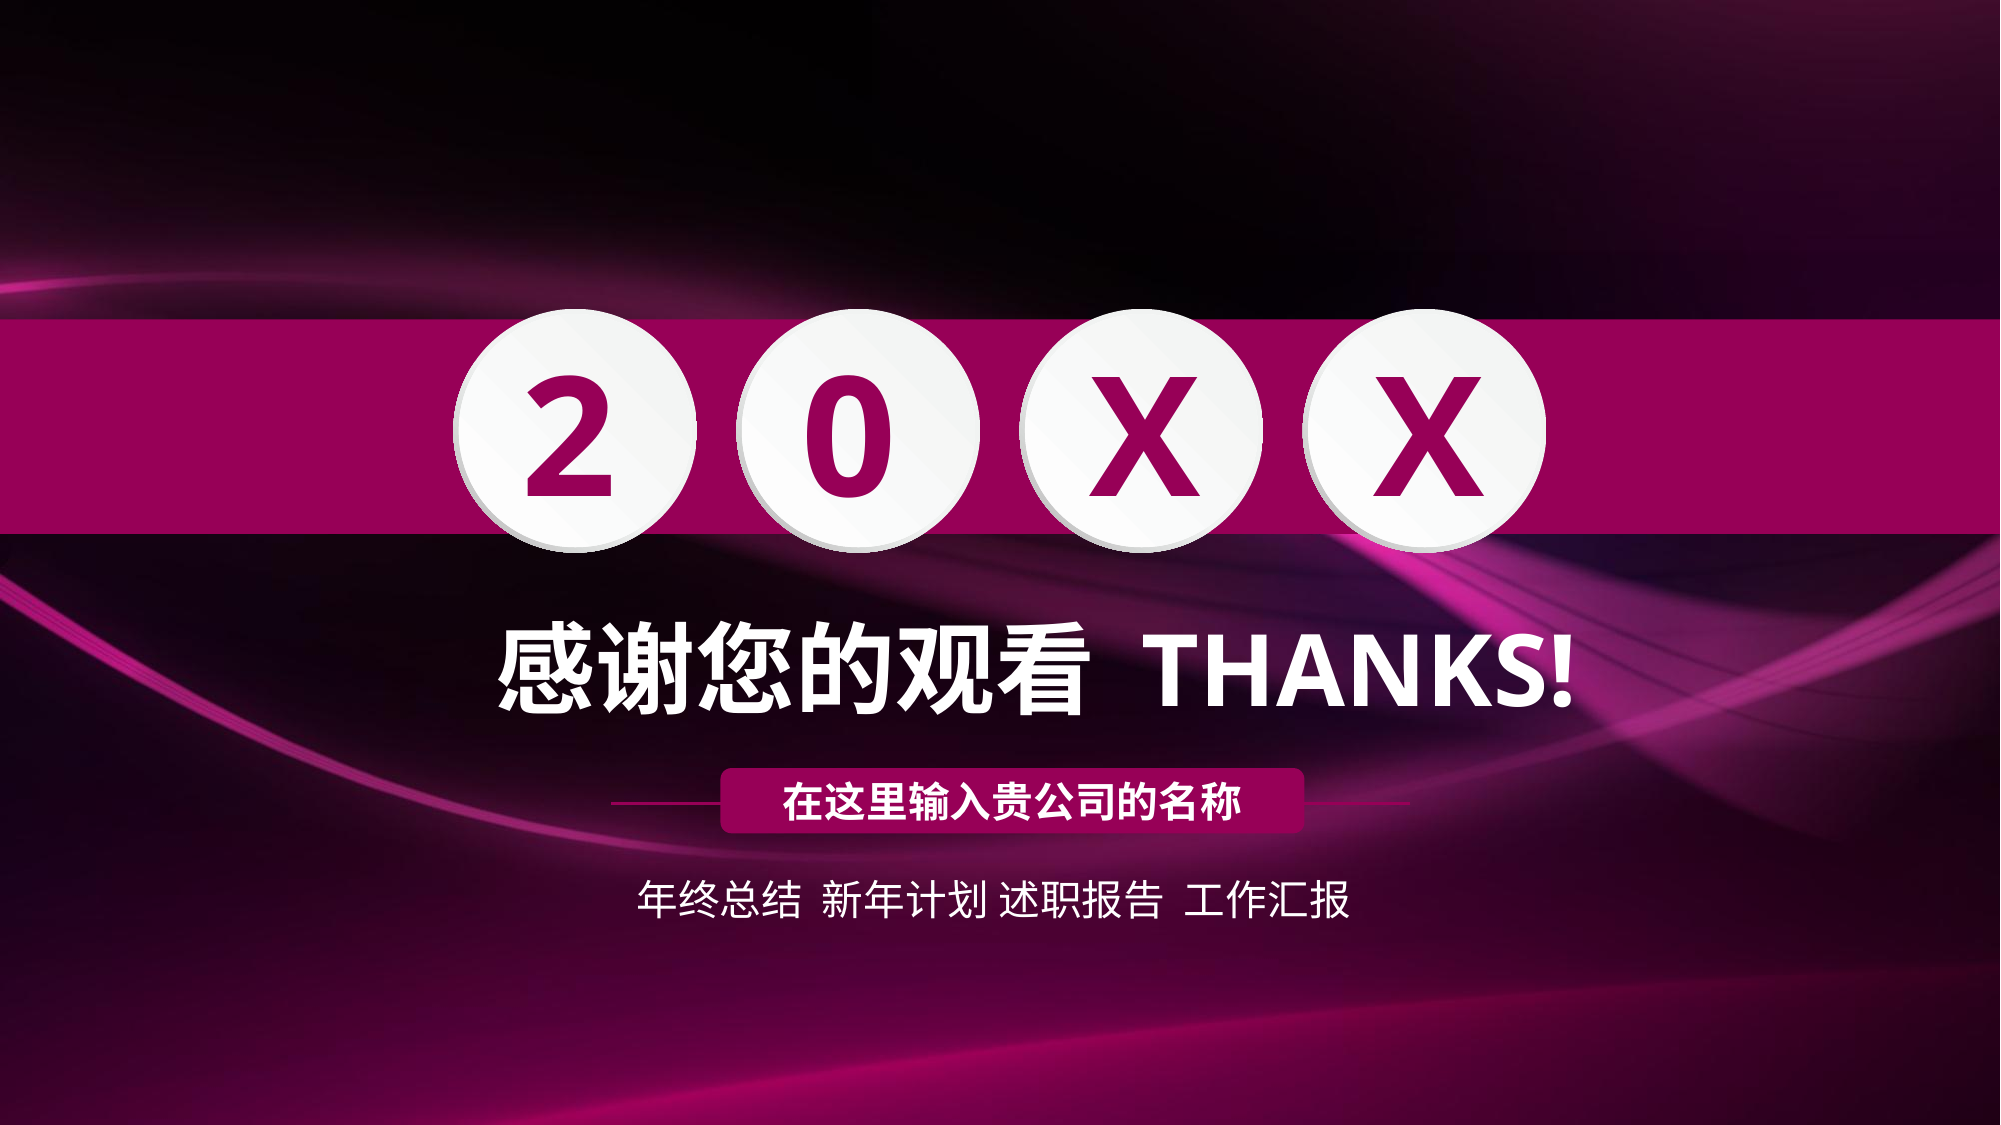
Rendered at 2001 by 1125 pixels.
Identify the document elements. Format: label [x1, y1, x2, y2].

picture [0, 0, 2000, 1125]
text_box [453, 308, 698, 553]
text_box [736, 308, 981, 553]
text_box [1019, 308, 1264, 553]
text_box [1302, 308, 1547, 553]
